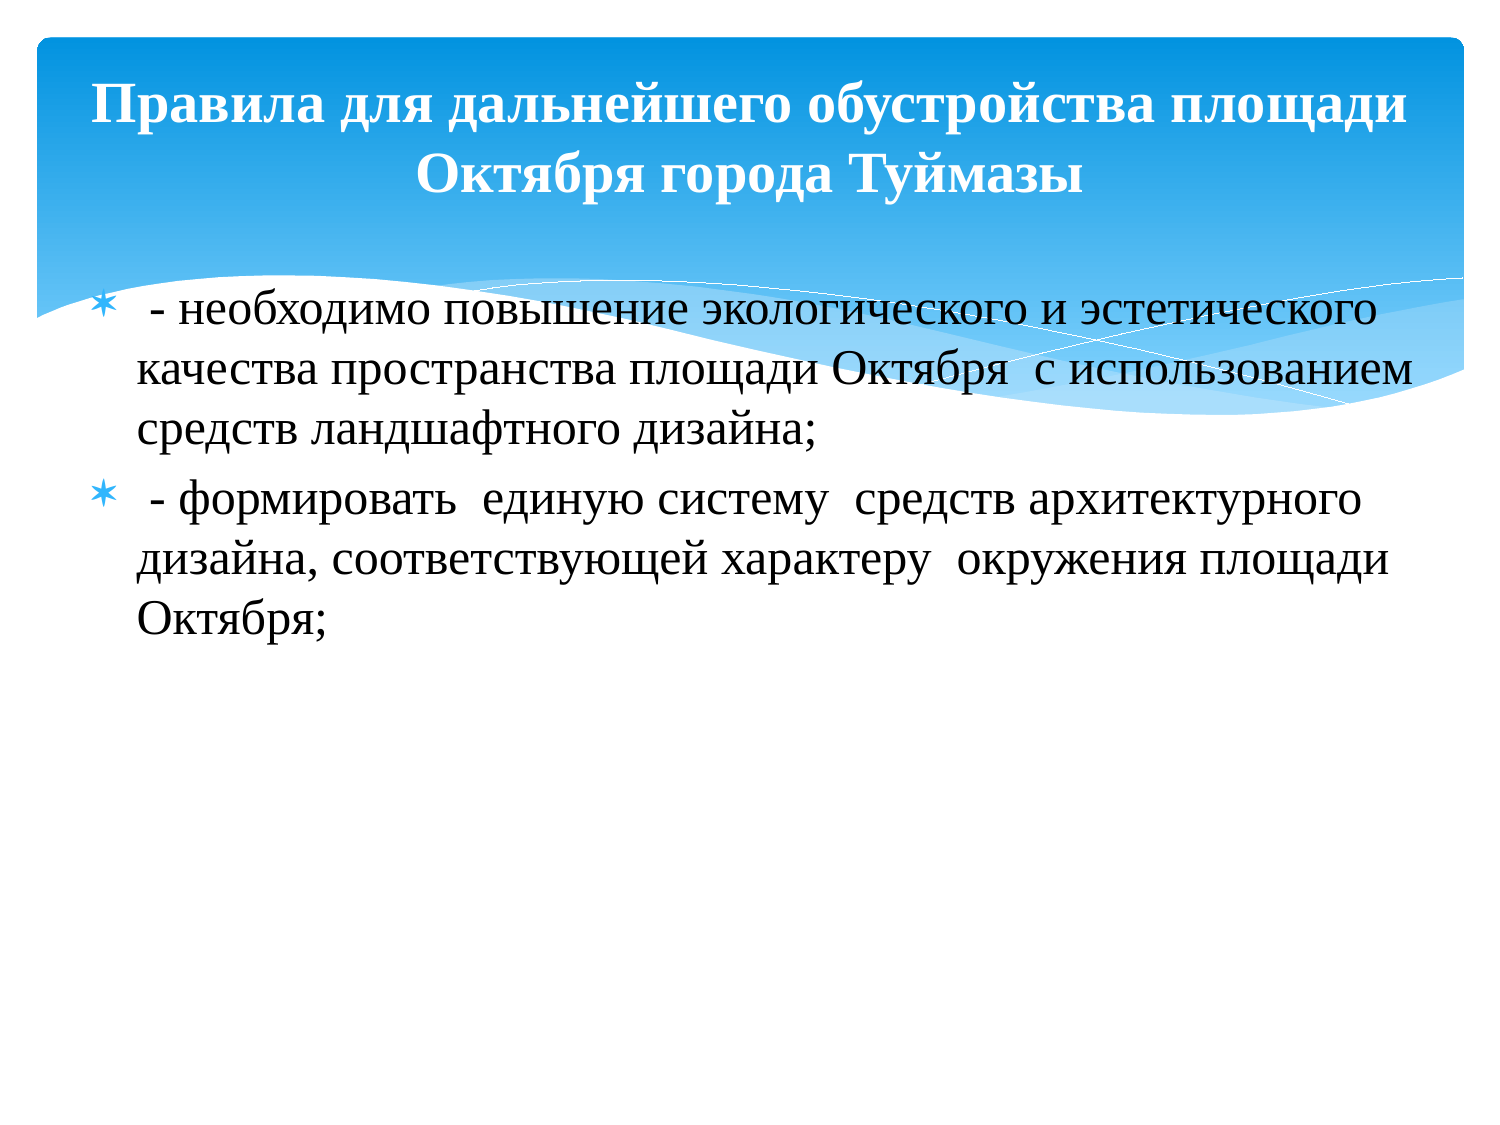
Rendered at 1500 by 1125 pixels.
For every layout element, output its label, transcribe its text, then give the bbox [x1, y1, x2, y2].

list - необходимо повышение экологического и эстетического качества пространства площади Октября с использованием средств ландшафтного дизайна; - формировать единую систему средств архитектурного дизайна, соответствующей характеру окружения площади Октября; [76, 267, 1436, 1005]
title Правила для дальнейшего обустройства площади Октября города Туймазы [75, 78, 1425, 261]
